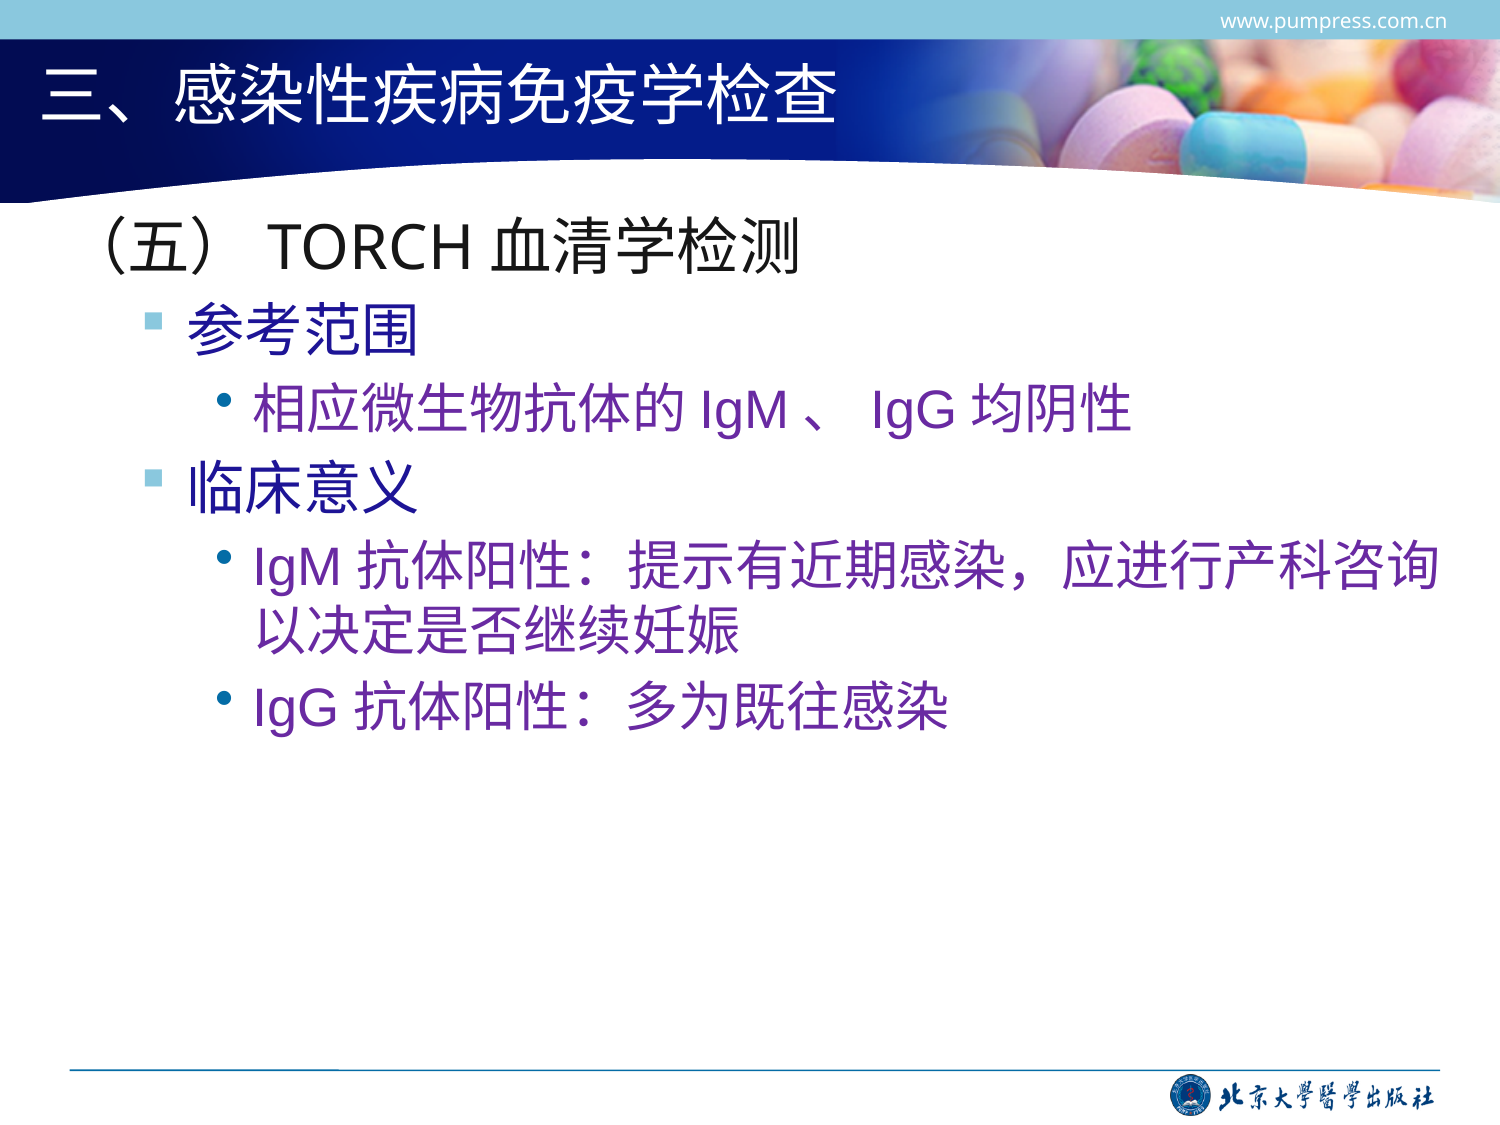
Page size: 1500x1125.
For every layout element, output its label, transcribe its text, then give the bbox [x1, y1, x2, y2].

picture [1170, 1074, 1436, 1118]
slide_number www.pumpress.com.cn [1024, 0, 1463, 38]
title 三、感染性疾病免疫学检查 [23, 46, 1349, 140]
picture [0, 40, 1500, 203]
list （五）TORCH血清学检测 参考范围 相应微生物抗体的IgM、IgG均阴性 临床意义 IgM抗体阳性：提示有近期感染，应进行产科咨询以决定是否继续妊娠 IgG抗体阳性：多为既往感染 [49, 198, 1463, 1026]
